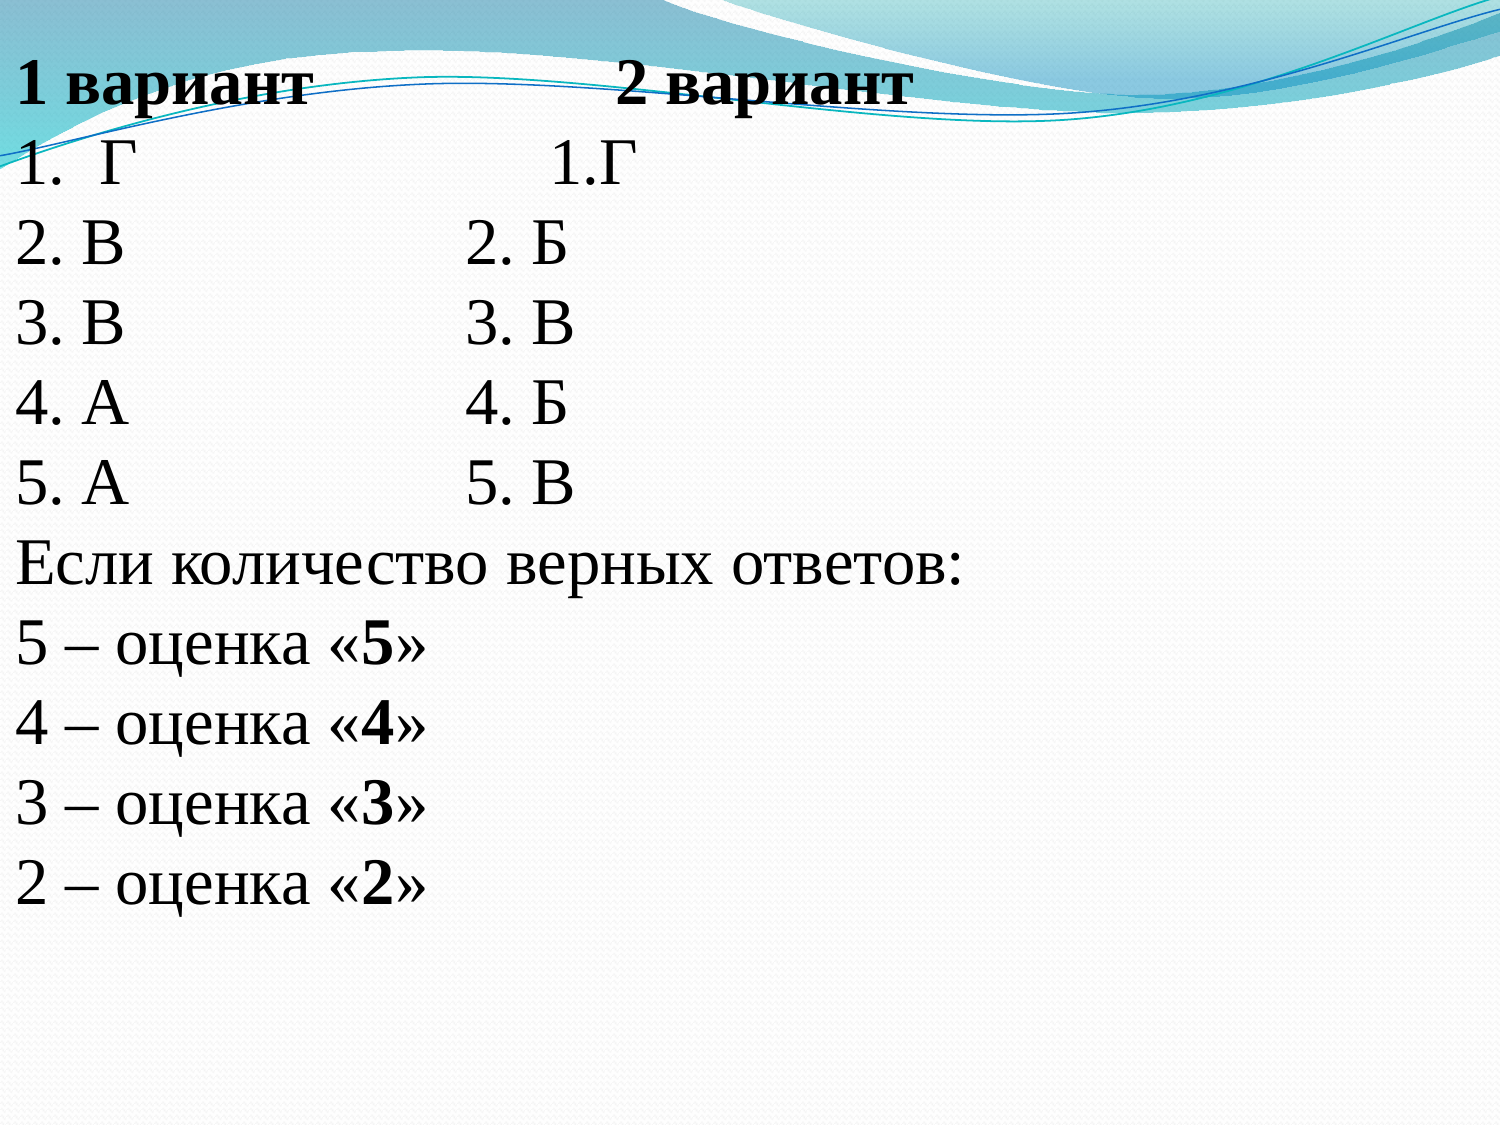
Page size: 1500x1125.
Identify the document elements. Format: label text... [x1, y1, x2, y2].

text_box 1 вариант 2 вариант Г 1.Г 2. В 2. Б 3. В 3. В 4. А 4. Б 5. А 5. В Если количество верных ответов: 5 – оценка «5» 4 – оценка «4» 3 – оценка «3» 2 – оценка «2» [0, 30, 1235, 926]
